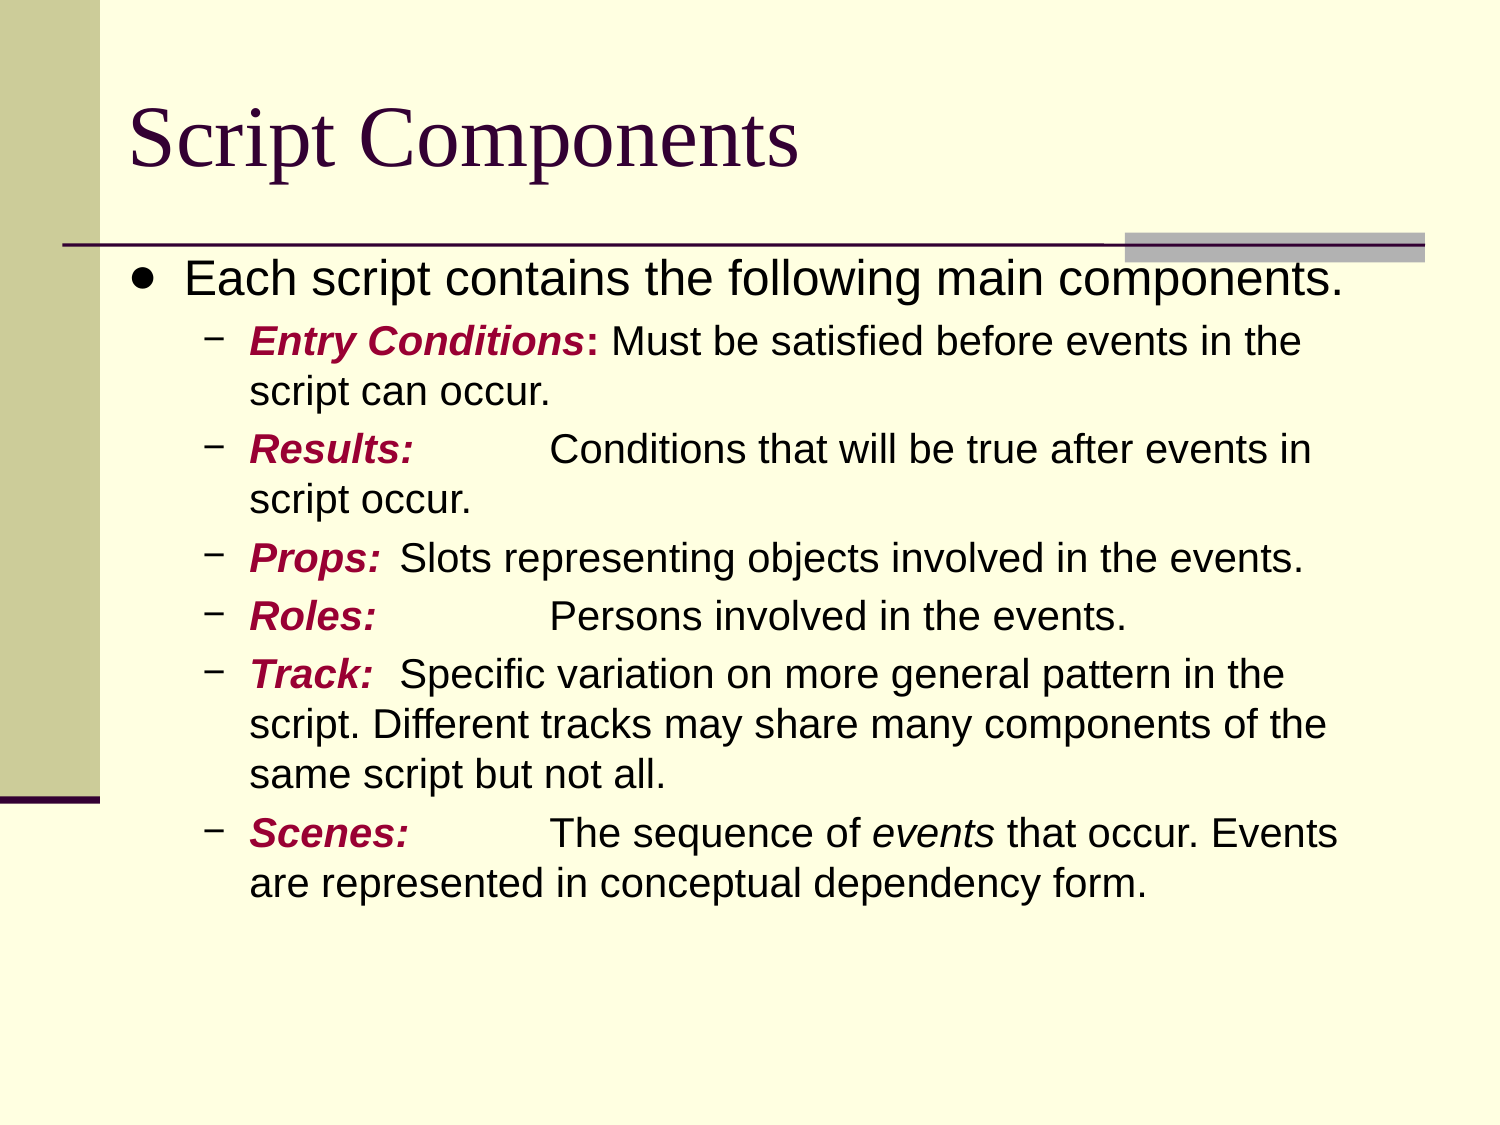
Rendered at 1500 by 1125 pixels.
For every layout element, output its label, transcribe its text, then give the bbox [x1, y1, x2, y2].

title Script Components [112, 50, 1388, 213]
list Each script contains the following main components. Entry Conditions: Must be satisfied before events in the script can occur. Results: Conditions that will be true after events in script occur. Props: Slots representing objects involved in the events. Roles: Persons involved in the events. Track: Specific variation on more general pattern in the script. Different tracks may share many components of the same script but not all. Scenes: The sequence of events that occur. Events are represented in conceptual dependency form. [112, 249, 1388, 1063]
